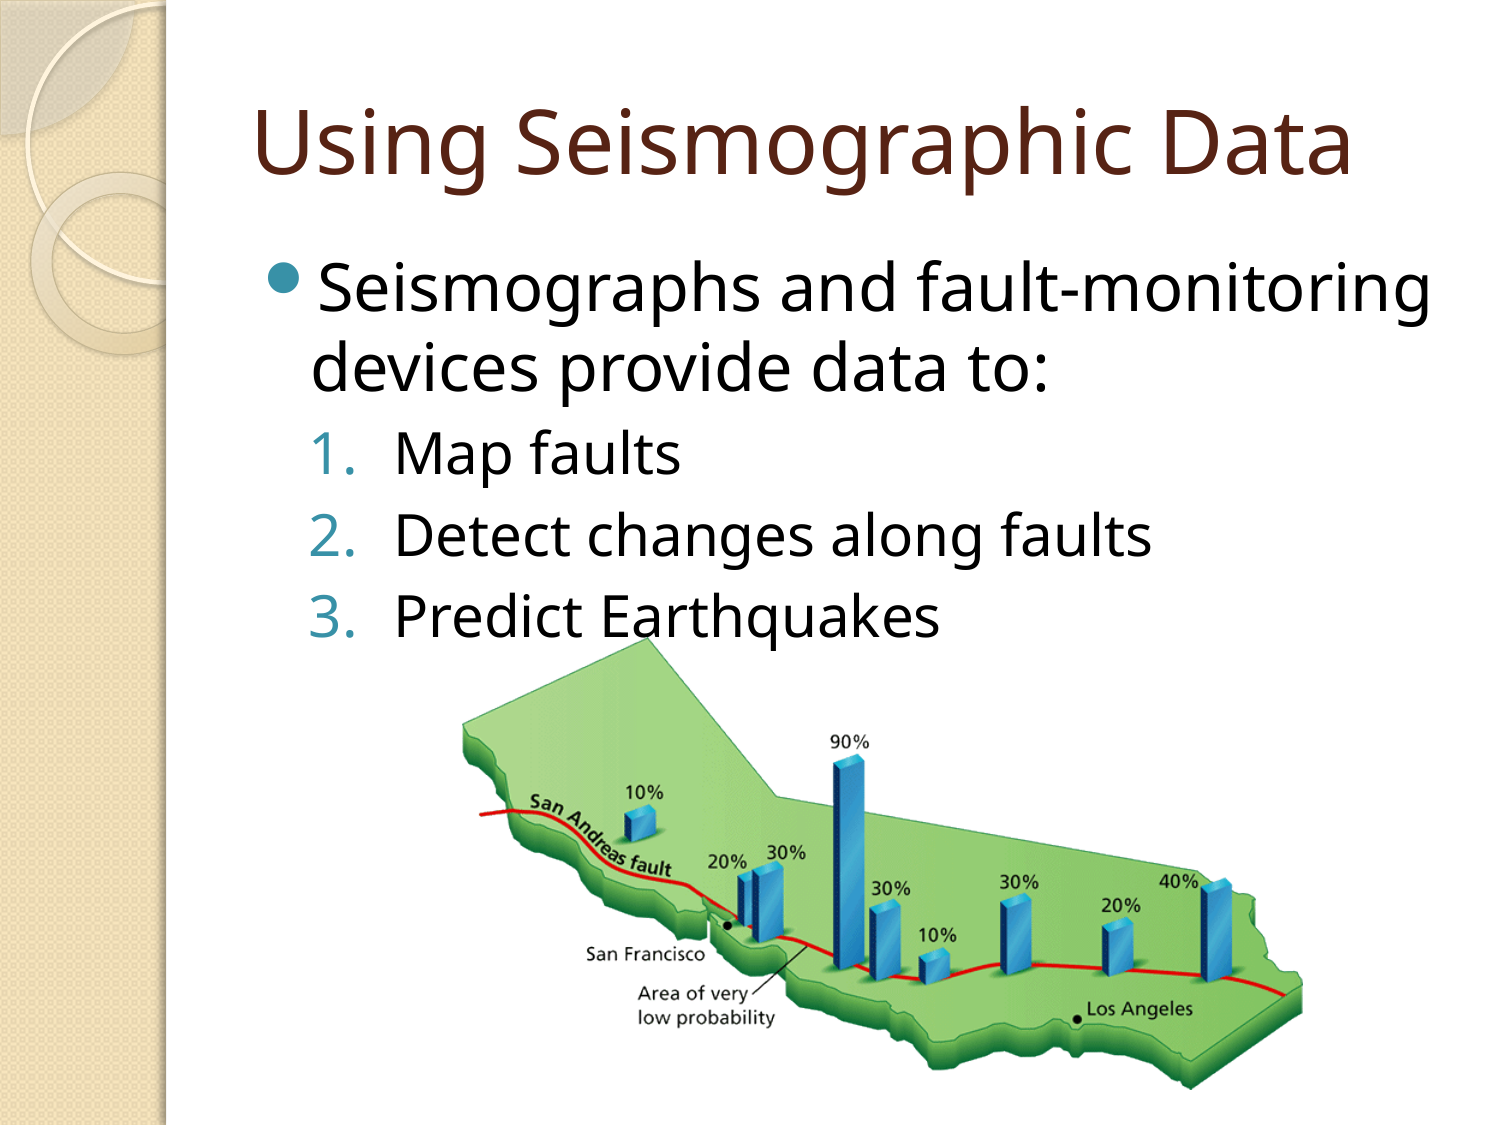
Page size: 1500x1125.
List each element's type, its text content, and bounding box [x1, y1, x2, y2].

list Seismographs and fault-monitoring devices provide data to: Map faults Detect changes along faults Predict Earthquakes [235, 237, 1466, 1025]
picture [462, 637, 1303, 1090]
title Using Seismographic Data [235, 45, 1466, 233]
